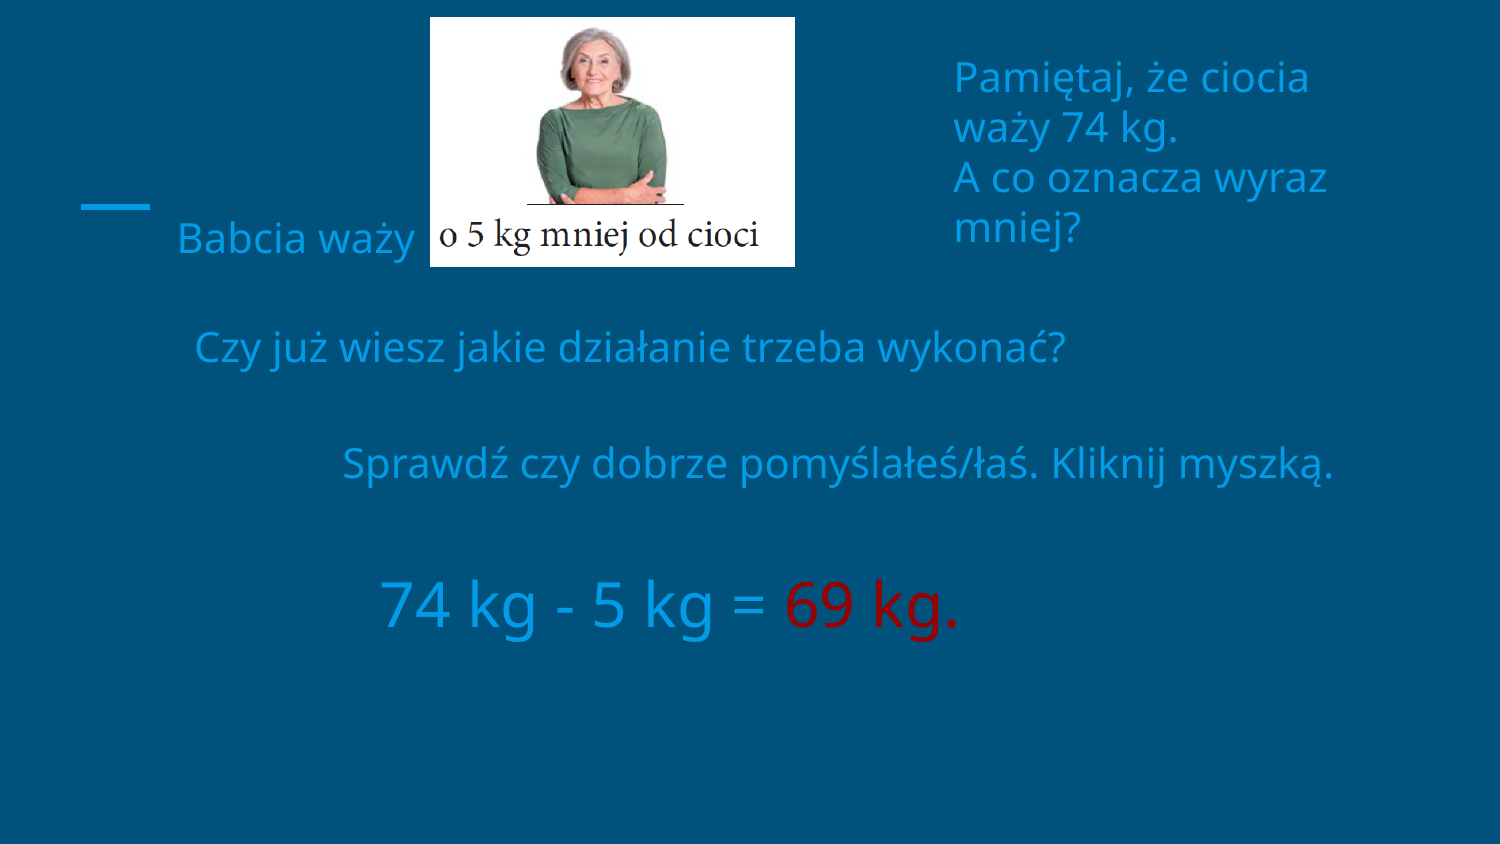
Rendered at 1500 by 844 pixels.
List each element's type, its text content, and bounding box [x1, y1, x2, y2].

text_box Babcia waży [161, 196, 431, 282]
text_box Sprawdź czy dobrze pomyślałeś/łaś. Kliknij myszką. [327, 421, 1392, 507]
picture [431, 18, 794, 266]
text_box 74 kg - 5 kg = 69 kg. [364, 549, 1247, 745]
text_box Pamiętaj, że ciocia waży 74 kg. A co oznacza wyraz mniej? [938, 36, 1417, 244]
text_box Czy już wiesz jakie działanie trzeba wykonać? [179, 306, 1098, 391]
